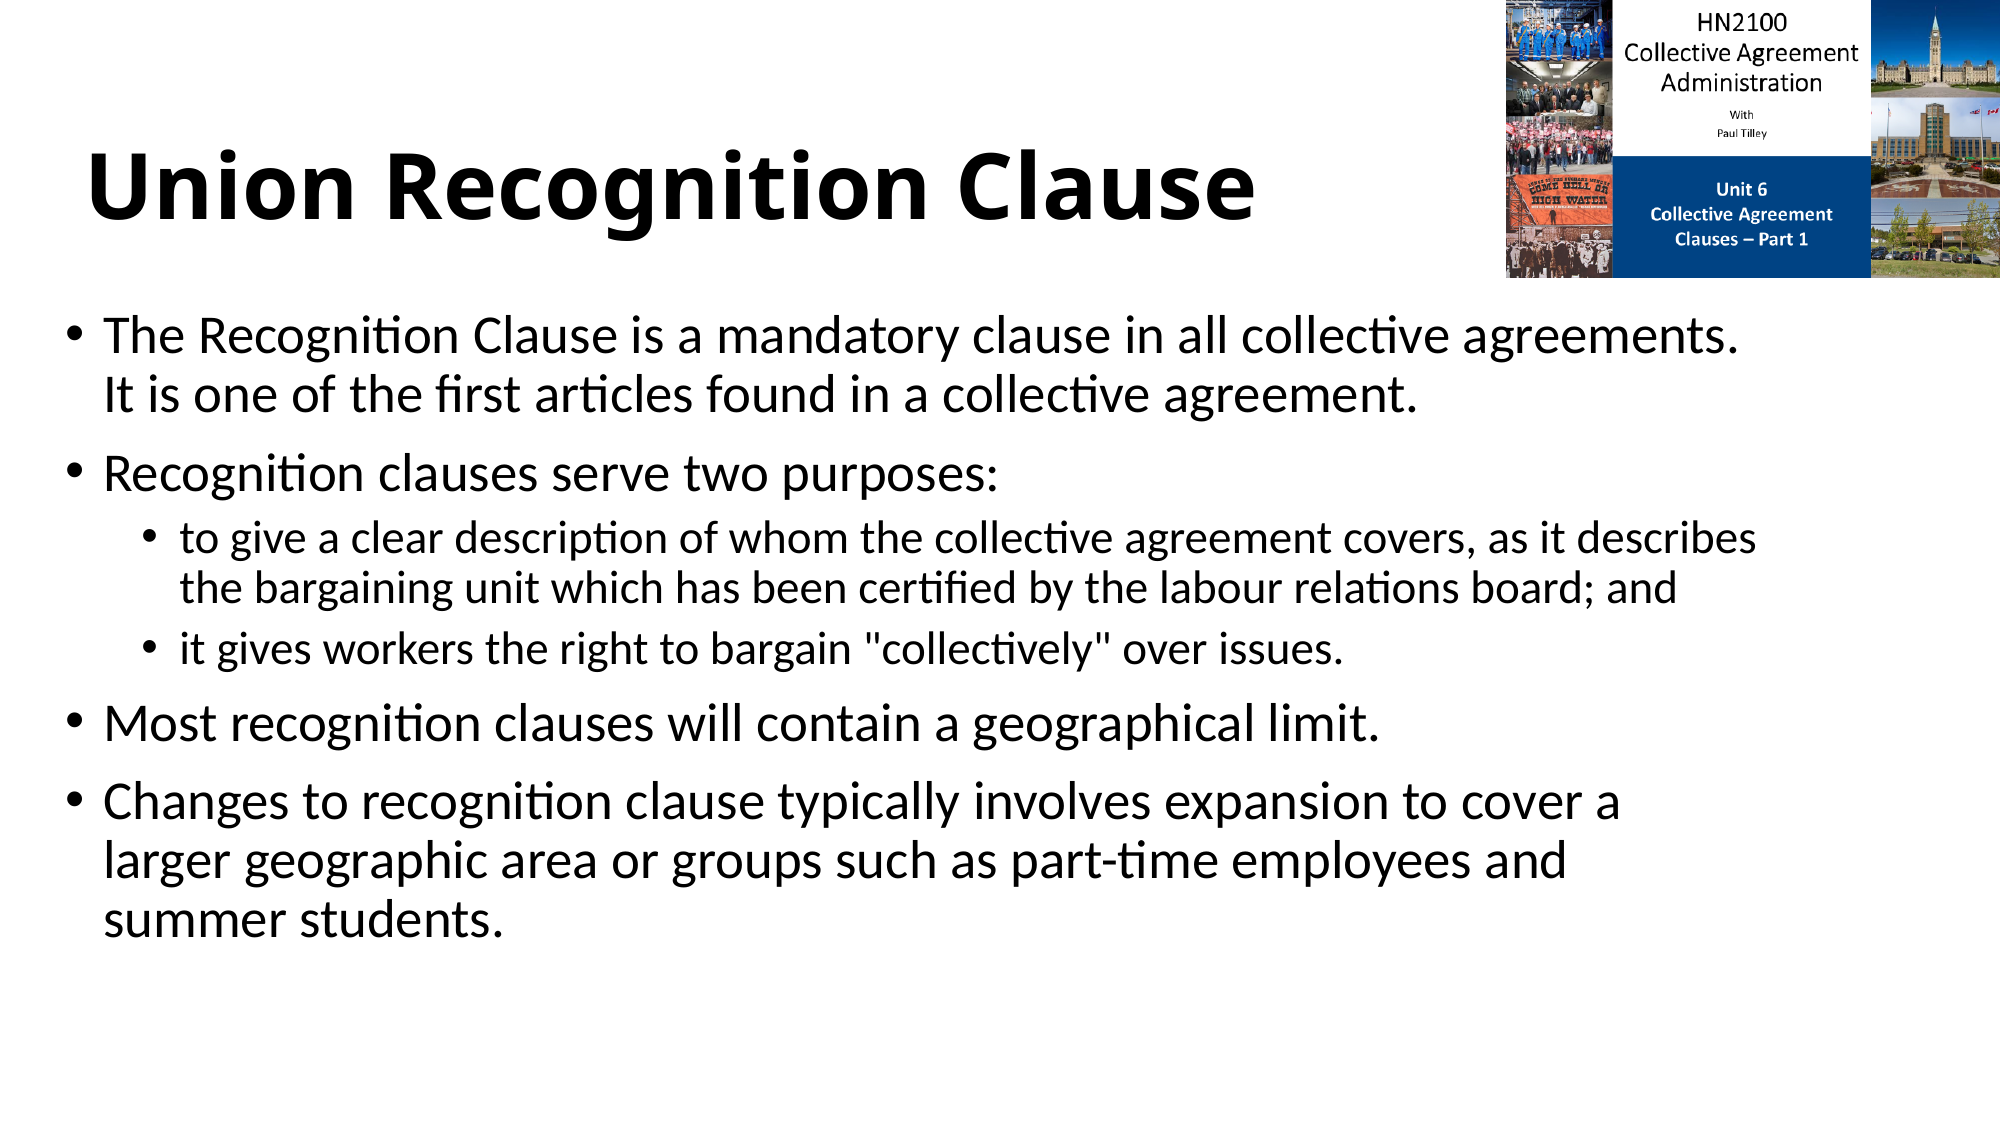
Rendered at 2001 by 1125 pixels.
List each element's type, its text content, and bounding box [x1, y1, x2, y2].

list The Recognition Clause is a mandatory clause in all collective agreements. It is one of the first articles found in a collective agreement. Recognition clauses serve two purposes: to give a clear description of whom the collective agreement covers, as it describes the bargaining unit which has been certified by the labour relations board; and it gives workers the right to bargain "collectively" over issues. Most recognition clauses will contain a geographical limit. Changes to recognition clause typically involves expansion to cover a larger geographic area or groups such as part-time employees and summer students. [50, 298, 1775, 1013]
title Union Recognition Clause [69, 81, 1795, 299]
picture [1506, 0, 2000, 278]
